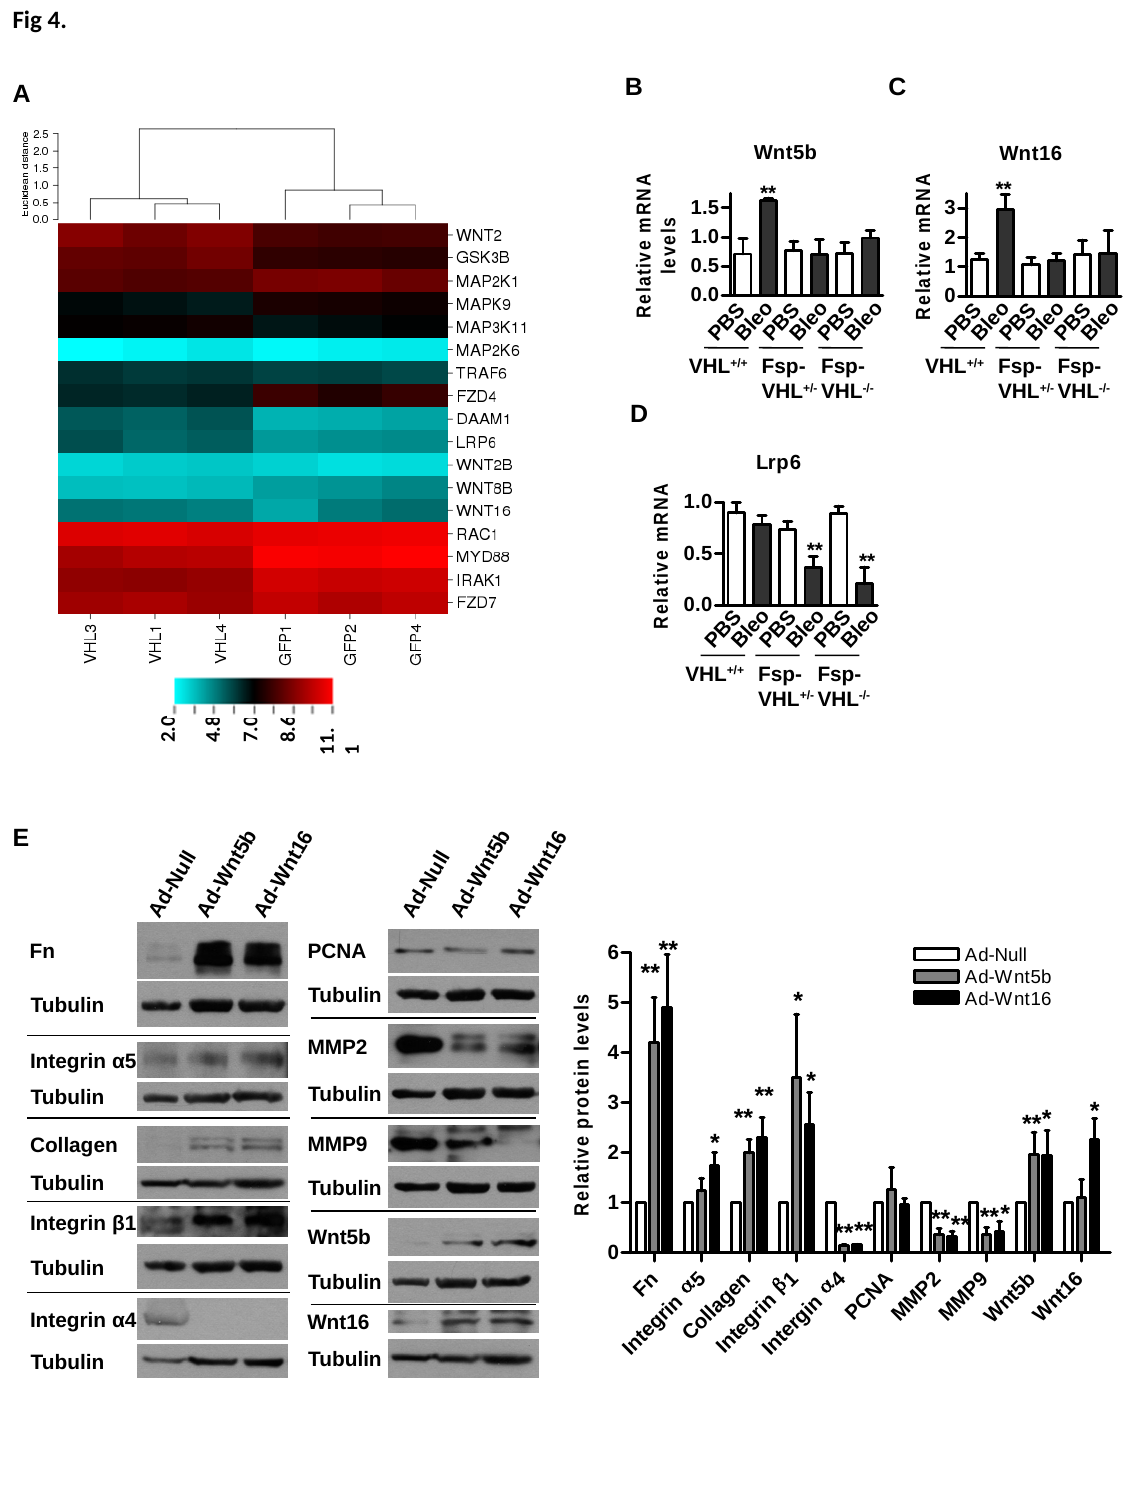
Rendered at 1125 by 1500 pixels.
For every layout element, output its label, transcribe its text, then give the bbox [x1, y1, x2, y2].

text_box Collagen [15, 1124, 133, 1165]
picture [388, 1218, 540, 1256]
picture [137, 1082, 289, 1112]
picture [388, 929, 540, 973]
picture [137, 1206, 289, 1238]
text_box Tubulin [293, 974, 384, 1015]
text_box B [609, 63, 658, 108]
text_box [888, 118, 1125, 364]
picture [388, 1339, 540, 1378]
picture [137, 1244, 289, 1290]
text_box C [873, 63, 922, 108]
text_box Tubulin [15, 1246, 120, 1287]
text_box Tubulin [293, 1167, 384, 1207]
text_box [908, 281, 1125, 412]
text_box MMP9 [292, 1123, 383, 1164]
text_box Ad-Wnt16 [232, 808, 332, 921]
picture [137, 922, 289, 980]
text_box E [0, 814, 45, 859]
text_box Tubulin [15, 1340, 120, 1381]
text_box D [617, 389, 663, 435]
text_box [671, 281, 891, 412]
text_box Tubulin [293, 1338, 385, 1378]
picture [21, 118, 614, 681]
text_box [530, 913, 1125, 1423]
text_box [611, 117, 887, 351]
text_box Tubulin [15, 1080, 120, 1117]
picture [137, 981, 289, 1027]
text_box Integrin β1 [15, 1201, 134, 1242]
text_box Ad-Wnt16 [486, 808, 586, 927]
text_box Ad-Wnt5b [429, 807, 529, 927]
text_box Ad-Null [127, 828, 215, 923]
picture [137, 1042, 288, 1079]
picture [137, 1126, 289, 1163]
text_box PCNA [293, 930, 382, 971]
text_box Tubulin [293, 1073, 384, 1114]
picture [388, 1125, 540, 1163]
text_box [668, 589, 888, 719]
text_box Tubulin [293, 1261, 384, 1301]
picture [137, 1344, 289, 1378]
text_box Integrin α5 [15, 1040, 133, 1080]
text_box Tubulin [15, 1162, 120, 1201]
picture [388, 1024, 540, 1069]
text_box Ad-Null [381, 828, 469, 927]
picture [388, 1310, 540, 1333]
picture [388, 1166, 540, 1209]
text_box Wnt16 [293, 1301, 384, 1338]
text_box A [0, 69, 46, 115]
picture [388, 976, 540, 1014]
text_box Fn [14, 930, 71, 971]
text_box Tubulin [15, 984, 120, 1024]
picture [137, 1165, 288, 1199]
text_box Integrin α4 [15, 1298, 132, 1339]
text_box MMP2 [292, 1026, 383, 1066]
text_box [626, 427, 893, 673]
text_box Ad-Wnt5b [175, 807, 275, 921]
text_box Fig 4. [12, 3, 1067, 35]
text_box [146, 674, 362, 770]
text_box Wnt5b [292, 1216, 383, 1257]
picture [388, 1260, 540, 1303]
picture [137, 1298, 289, 1340]
picture [388, 1072, 540, 1115]
